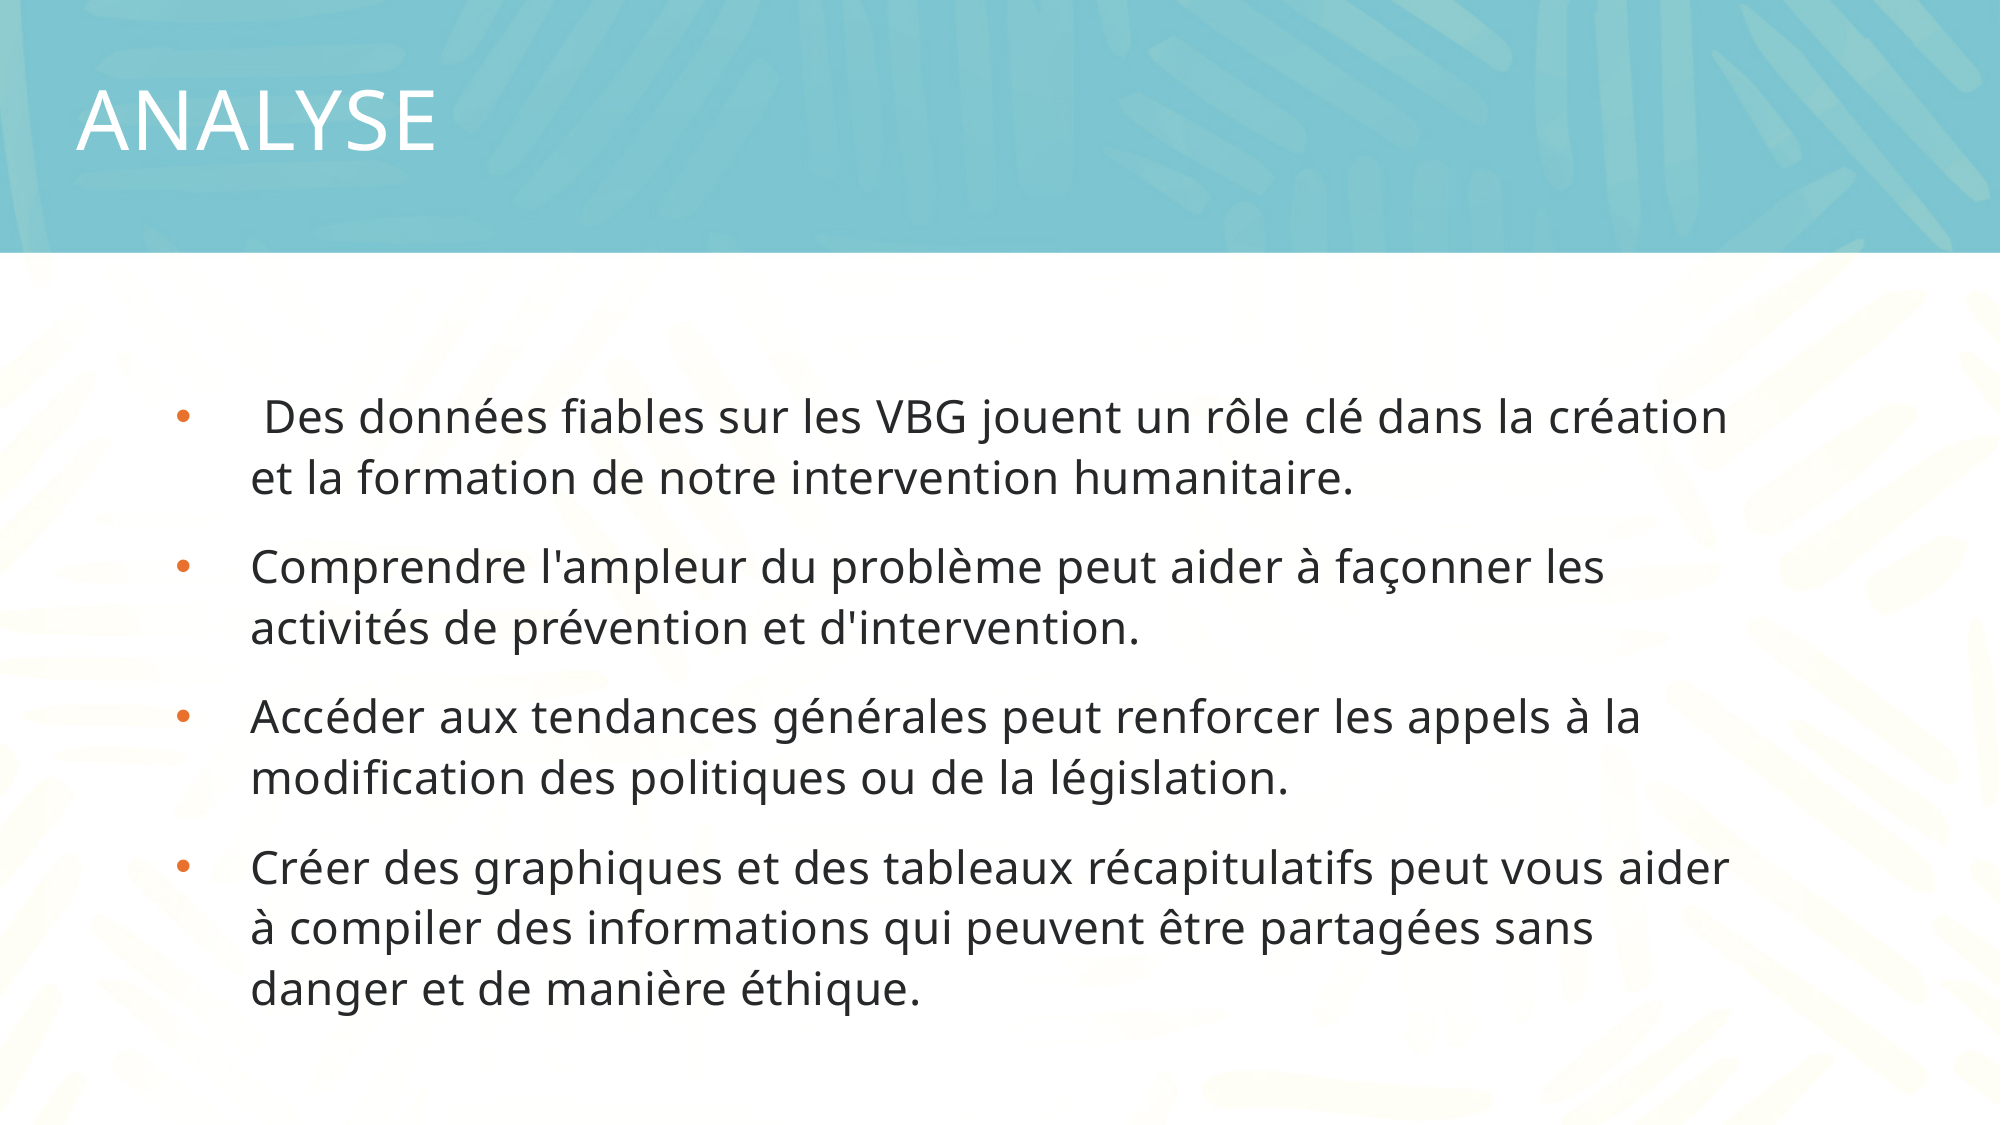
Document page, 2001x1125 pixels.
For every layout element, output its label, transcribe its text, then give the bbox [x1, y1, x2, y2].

list Des données fiables sur les VBG jouent un rôle clé dans la création et la formation de notre intervention humanitaire. Comprendre l'ampleur du problème peut aider à façonner les activités de prévention et d'intervention. Accéder aux tendances générales peut renforcer les appels à la modification des politiques ou de la législation. Créer des graphiques et des tableaux récapitulatifs peut vous aider à compiler des informations qui peuvent être partagées sans danger et de manière éthique. [167, 374, 1763, 1036]
title Analyse [61, 33, 1938, 220]
picture [0, 0, 2000, 1125]
